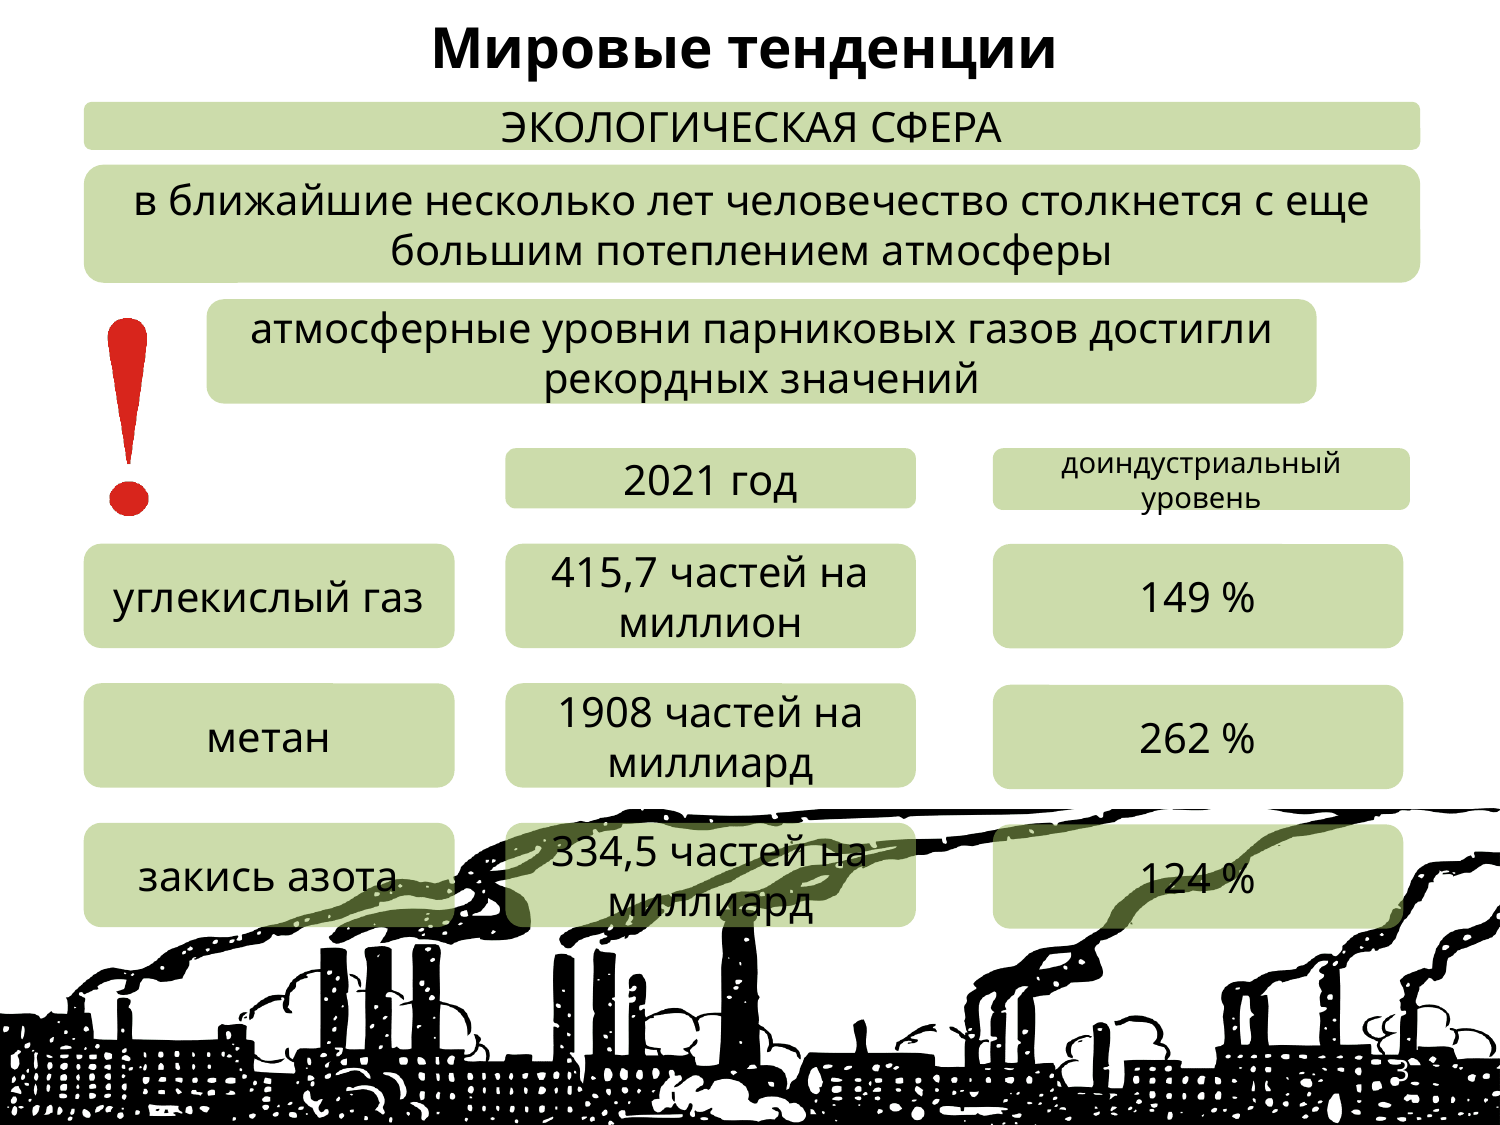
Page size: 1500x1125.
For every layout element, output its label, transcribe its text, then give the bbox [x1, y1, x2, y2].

text_box атмосферные уровни парниковых газов достигли рекордных значений [206, 299, 1317, 404]
text_box углекислый газ [83, 543, 455, 649]
text_box 2021 год [505, 448, 916, 509]
text_box 149 % [992, 543, 1404, 649]
text_box доиндустриальный уровень [992, 448, 1411, 511]
title Мировые тенденции [77, 3, 1428, 88]
text_box ЭКОЛОГИЧЕСКАЯ СФЕРА [83, 101, 1421, 150]
picture [83, 308, 167, 527]
picture [0, 673, 1500, 1125]
text_box 415,7 частей на миллион [505, 543, 916, 649]
text_box в ближайшие несколько лет человечество столкнется с еще большим потеплением атмосферы [83, 164, 1421, 283]
